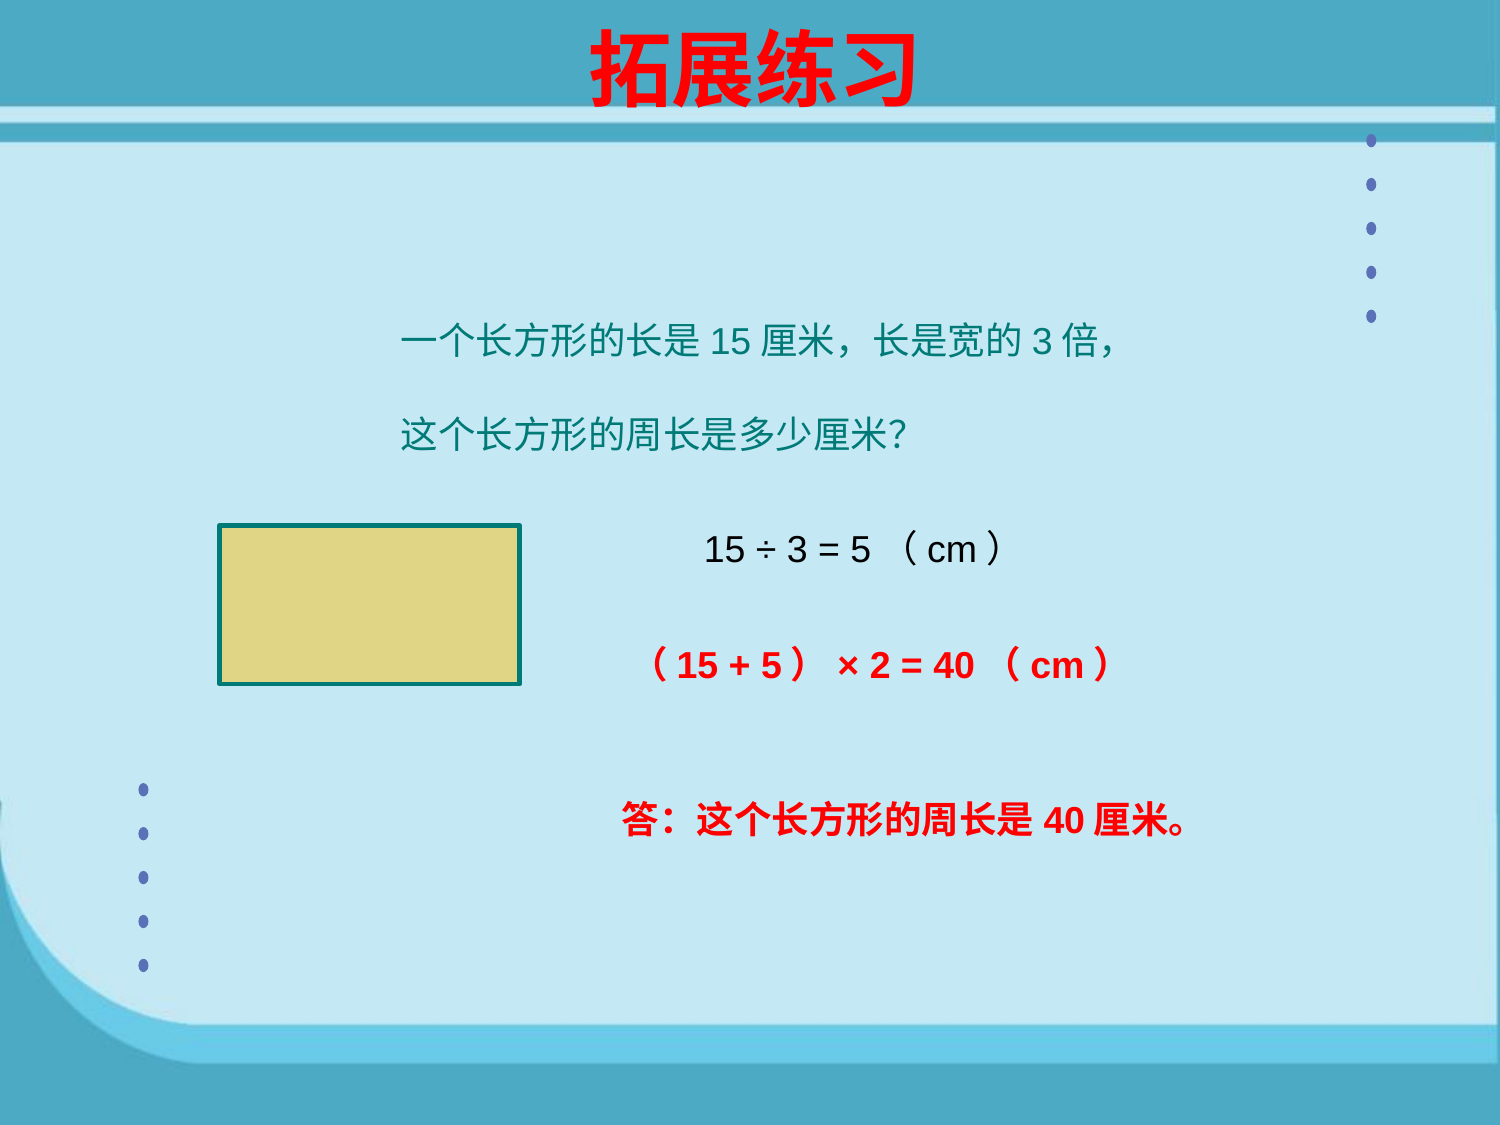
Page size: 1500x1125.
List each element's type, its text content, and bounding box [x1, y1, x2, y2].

text_box 答：这个长方形的周长是40厘米。 [607, 739, 1334, 849]
text_box （15 + 5）× 2 = 40（cm） [615, 633, 1146, 694]
text_box 拓展练习 [573, 9, 937, 125]
text_box [218, 523, 522, 686]
text_box 15 ÷ 3 = 5（cm） [689, 517, 1039, 577]
text_box 一个长方形的长是15厘米，长是宽的3倍， 这个长方形的周长是多少厘米？ [386, 261, 1241, 464]
picture [0, 0, 1500, 1125]
